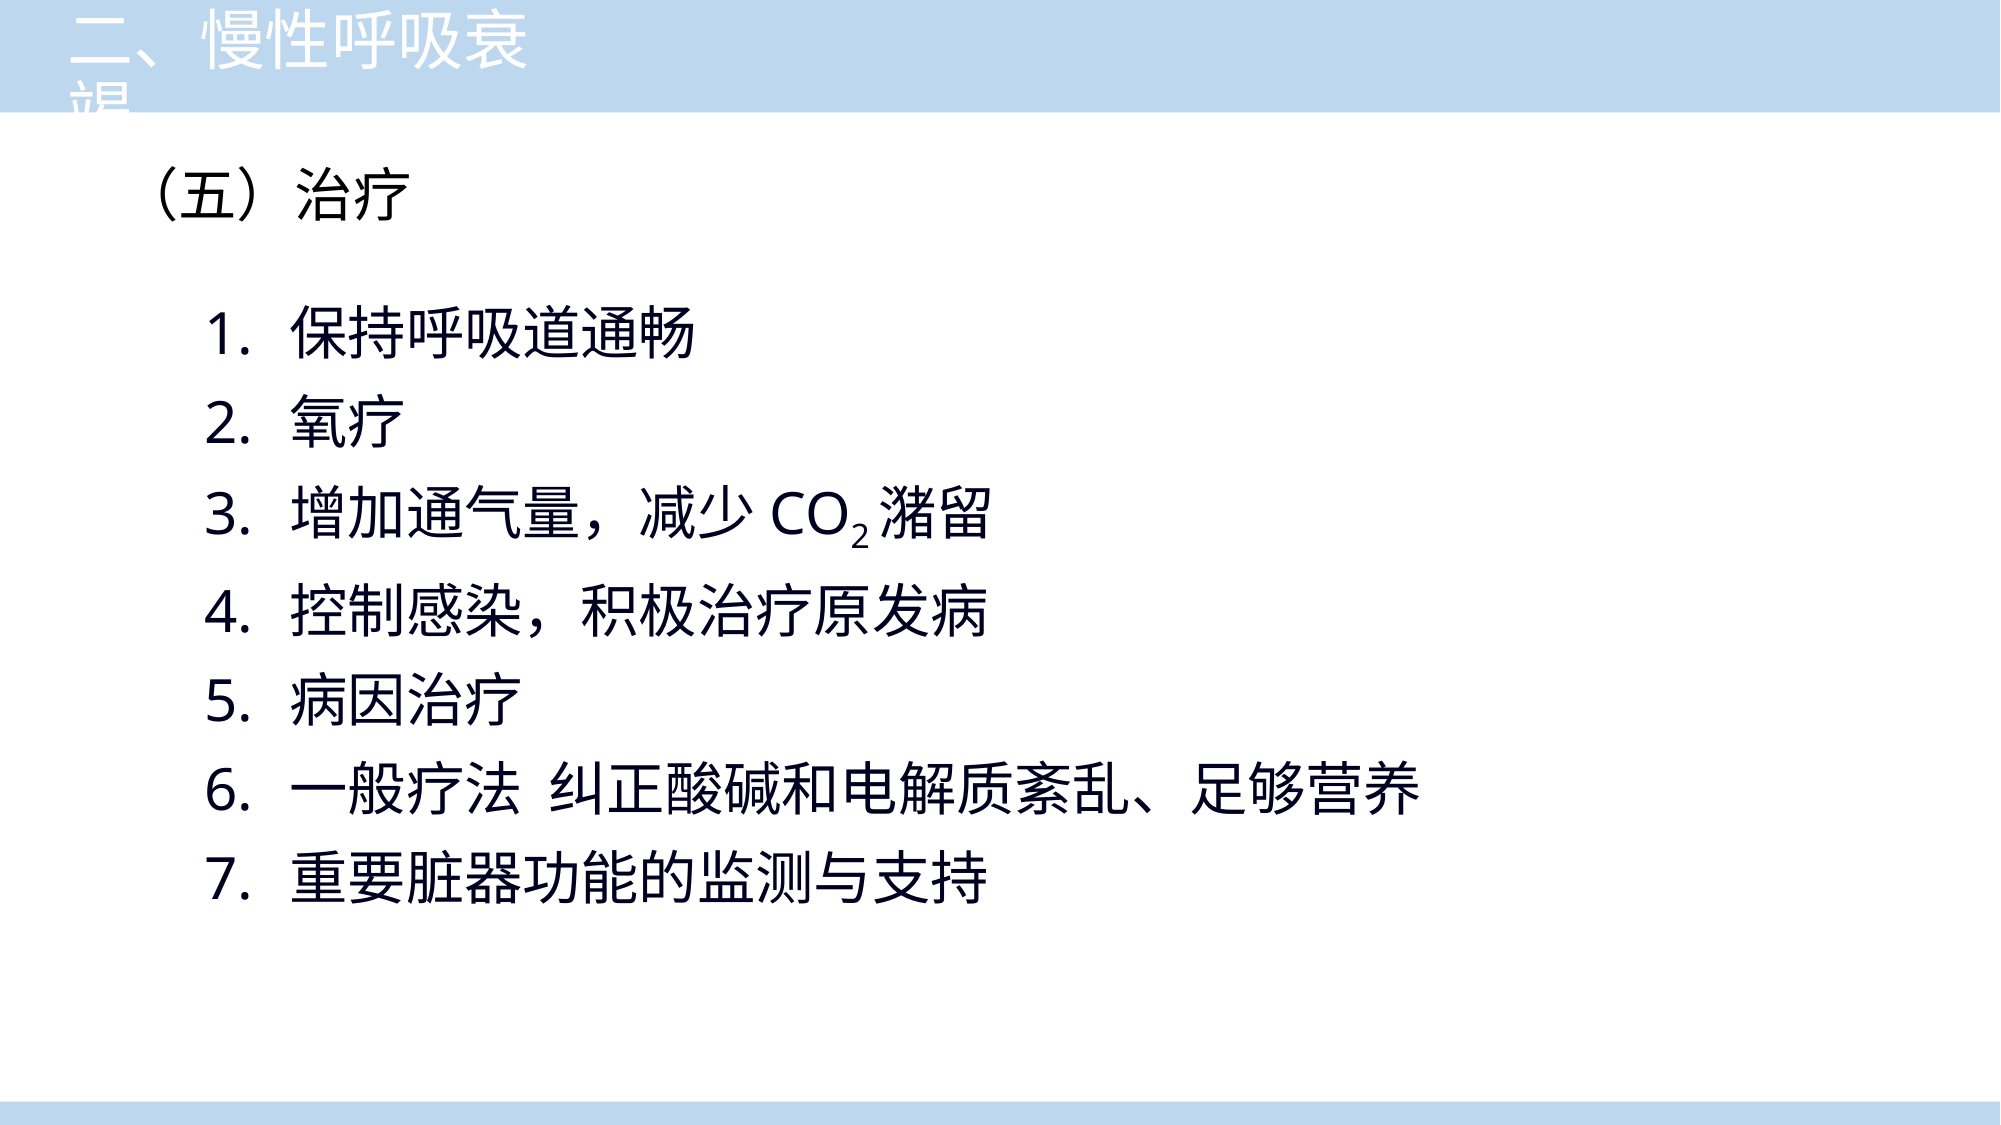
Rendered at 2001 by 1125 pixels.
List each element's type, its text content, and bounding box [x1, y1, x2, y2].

list 保持呼吸道通畅 氧疗 增加通气量，减少CO2潴留 控制感染，积极治疗原发病 病因治疗 一般疗法 纠正酸碱和电解质紊乱、足够营养 重要脏器功能的监测与支持 [190, 275, 1810, 1016]
text_box （五）治疗 [105, 150, 794, 236]
title 二、慢性呼吸衰竭 [52, 0, 604, 158]
